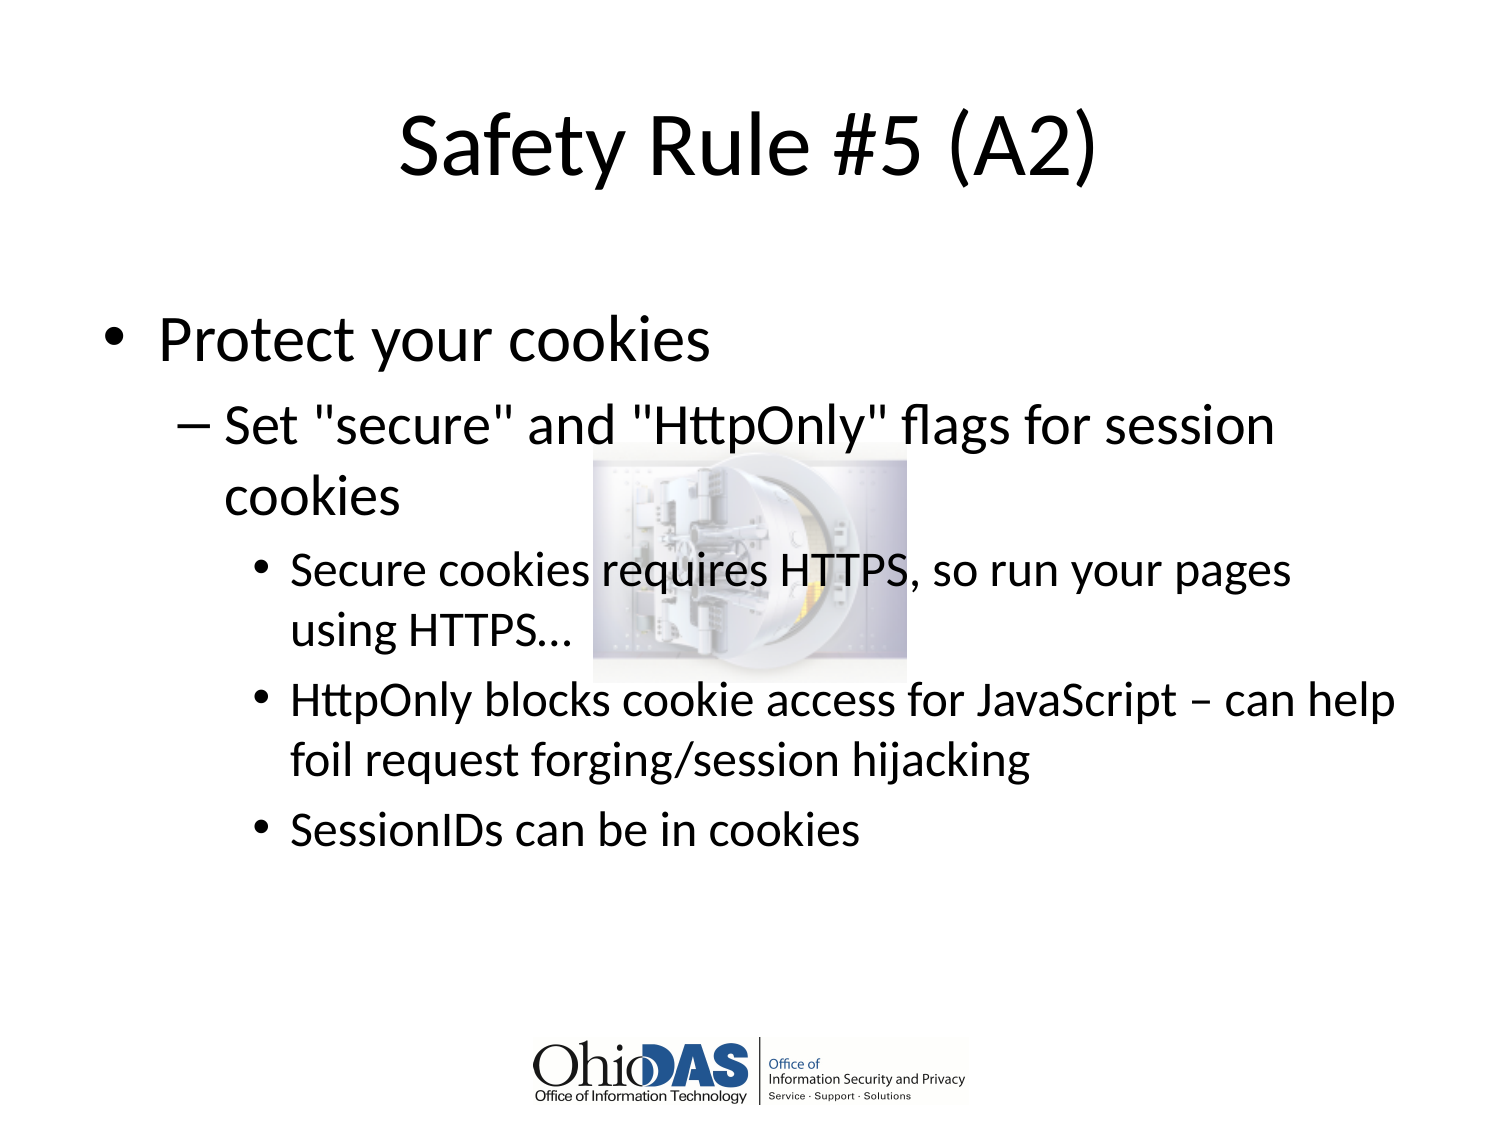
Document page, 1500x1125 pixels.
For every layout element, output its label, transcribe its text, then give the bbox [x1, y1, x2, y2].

list Protect your cookies Set "secure" and "HttpOnly" flags for session cookies Secure cookies requires HTTPS, so run your pages using HTTPS… HttpOnly blocks cookie access for JavaScript – can help foil request forging/session hijacking SessionIDs can be in cookies [87, 287, 1425, 1013]
picture [533, 1037, 969, 1105]
title Safety Rule #5 (A2) [75, 45, 1425, 233]
